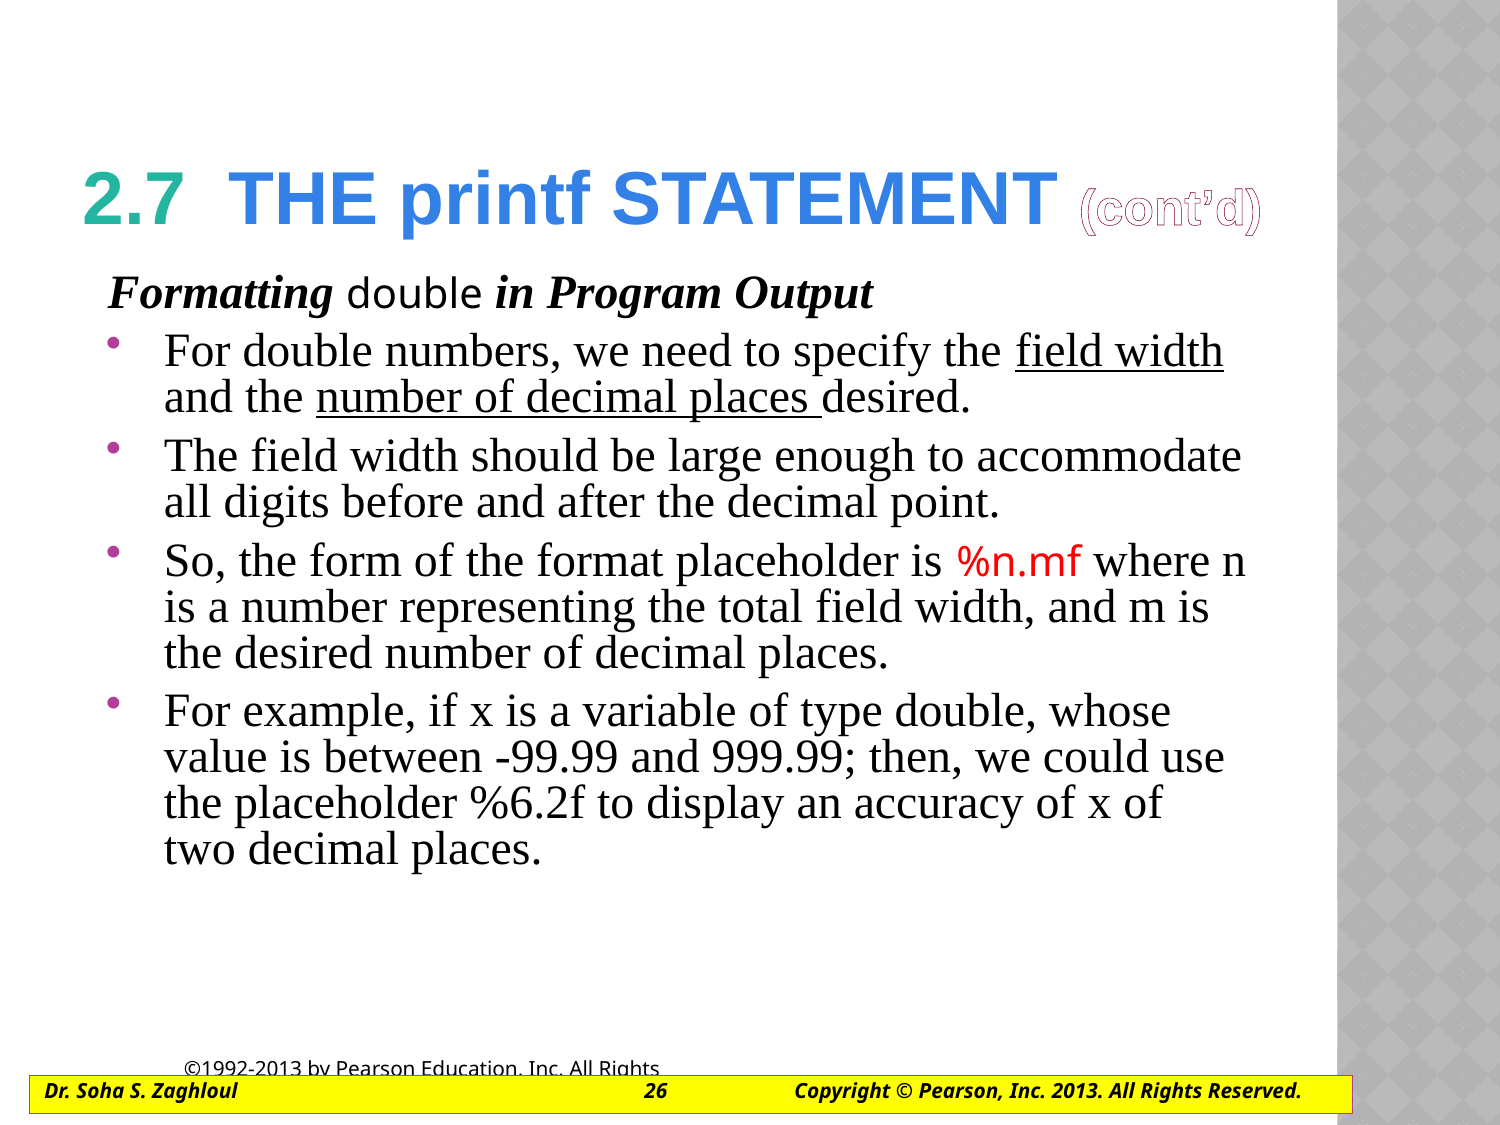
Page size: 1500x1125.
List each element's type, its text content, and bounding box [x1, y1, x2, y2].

title 2.7 The printf STATEMENT (cont’d) [75, 52, 1412, 240]
text_box Dr. Soha S. Zaghloul 26 Copyright © Pearson, Inc. 2013. All Rights Reserved. [29, 1075, 1353, 1114]
list Formatting double in Program Output For double numbers, we need to specify the field width and the number of decimal places desired. The field width should be large enough to accommodate all digits before and after the decimal point. So, the form of the format placeholder is %n.mf where n is a number representing the total field width, and m is the desired number of decimal places. For example, if x is a variable of type double, whose value is between -99.99 and 999.99; then, we could use the placeholder %6.2f to display an accuracy of x of two decimal places. [75, 264, 1263, 1059]
